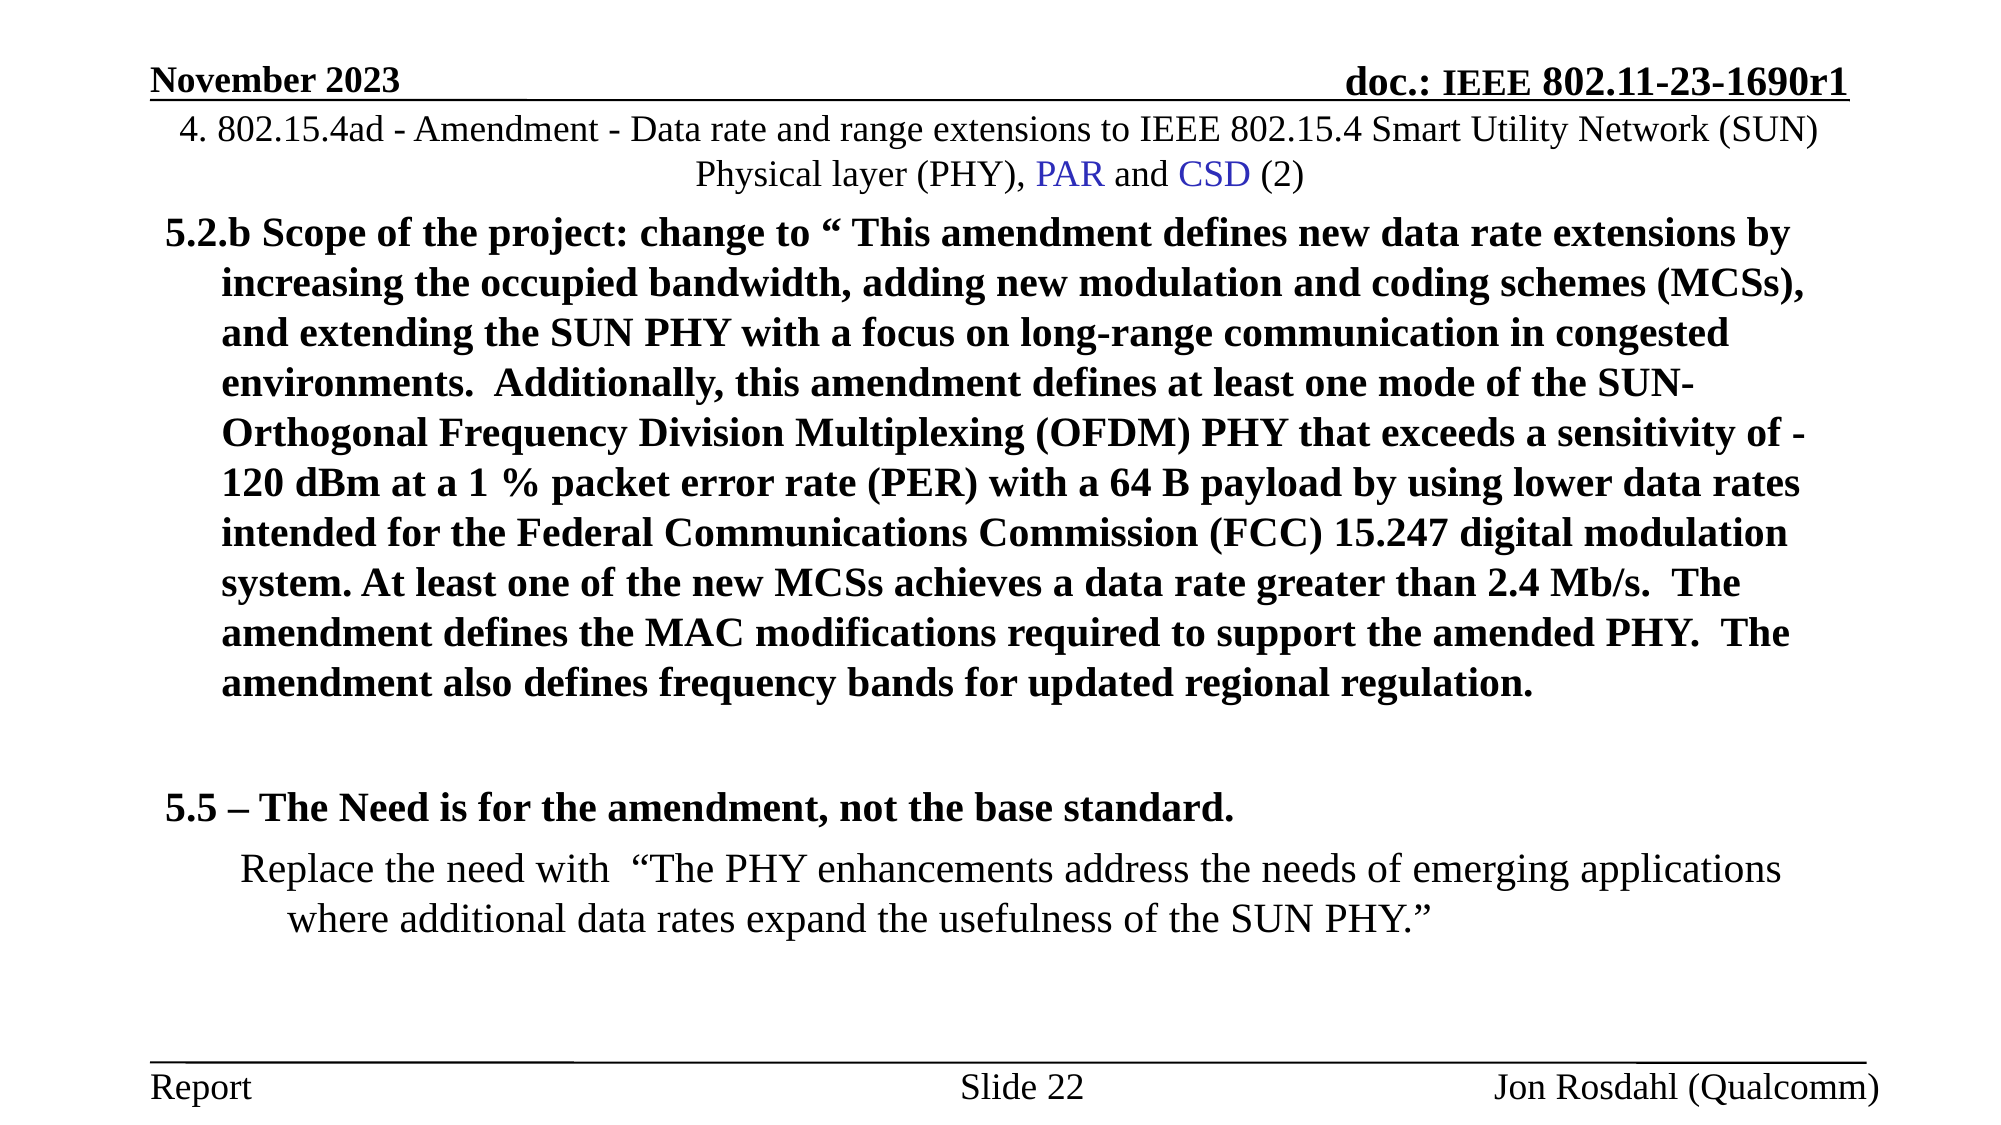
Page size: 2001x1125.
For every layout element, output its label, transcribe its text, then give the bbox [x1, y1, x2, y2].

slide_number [149, 49, 431, 100]
footer Jon Rosdahl (Qualcomm) [1436, 1061, 1881, 1108]
title 4. 802.15.4ad - Amendment - Data rate and range extensions to IEEE 802.15.4 Smart Utility Network (SUN) Physical layer (PHY), PAR and CSD (2) [149, 112, 1850, 185]
list 5.2.b Scope of the project: change to “ This amendment defines new data rate extensions by increasing the occupied bandwidth, adding new modulation and coding schemes (MCSs), and extending the SUN PHY with a focus on long-range communication in congested environments. Additionally, this amendment defines at least one mode of the SUN-Orthogonal Frequency Division Multiplexing (OFDM) PHY that exceeds a sensitivity of -120 dBm at a 1 % packet error rate (PER) with a 64 B payload by using lower data rates intended for the Federal Communications Commission (FCC) 15.247 digital modulation system. At least one of the new MCSs achieves a data rate greater than 2.4 Mb/s. The amendment defines the MAC modifications required to support the amended PHY. The amendment also defines frequency bands for updated regional regulation. 5.5 – The Need is for the amendment, not the base standard. Replace the need with “The PHY enhancements address the needs of emerging applications where additional data rates expand the usefulness of the SUN PHY.” [149, 197, 1850, 1048]
slide_number Slide 22 [950, 1061, 1095, 1125]
